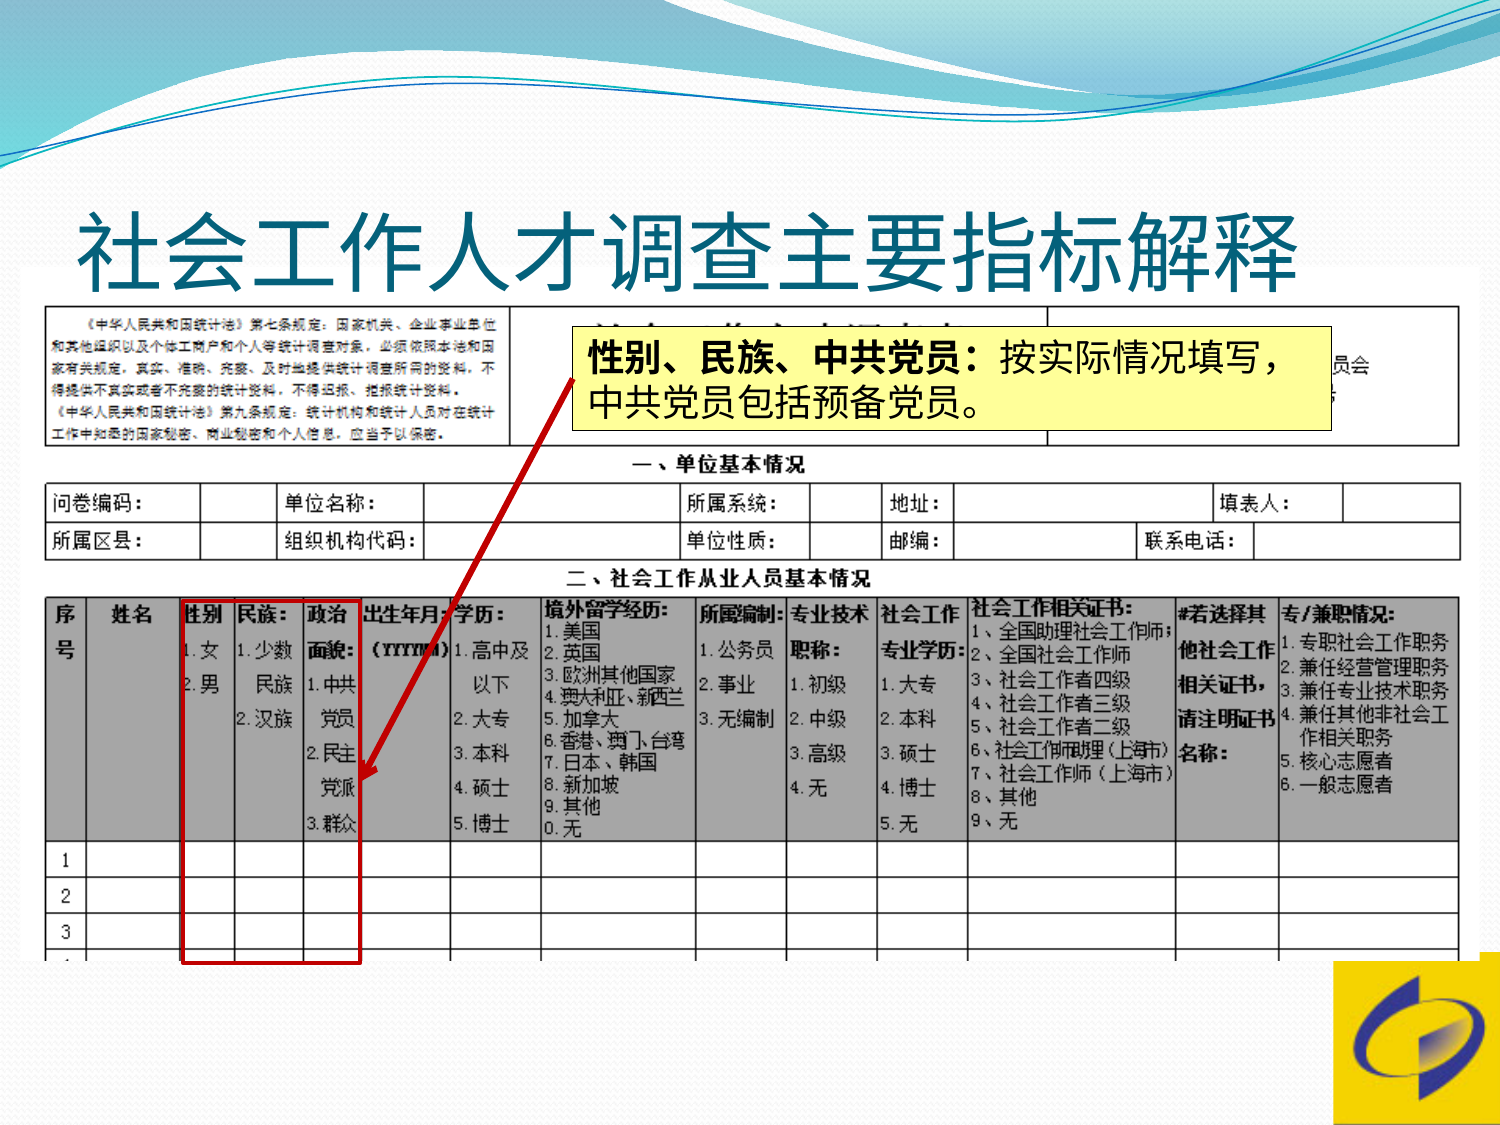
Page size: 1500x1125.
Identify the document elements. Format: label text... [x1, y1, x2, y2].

picture [650, 266, 663, 272]
picture [1153, 272, 1160, 285]
title 社会工作人才调查主要指标解释 [75, 115, 1425, 266]
picture [189, 266, 223, 281]
picture [1333, 952, 1500, 1125]
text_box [359, 378, 573, 783]
picture [623, 266, 632, 274]
picture [995, 274, 1023, 282]
picture [19, 266, 1480, 961]
picture [713, 266, 748, 273]
picture [891, 266, 919, 276]
